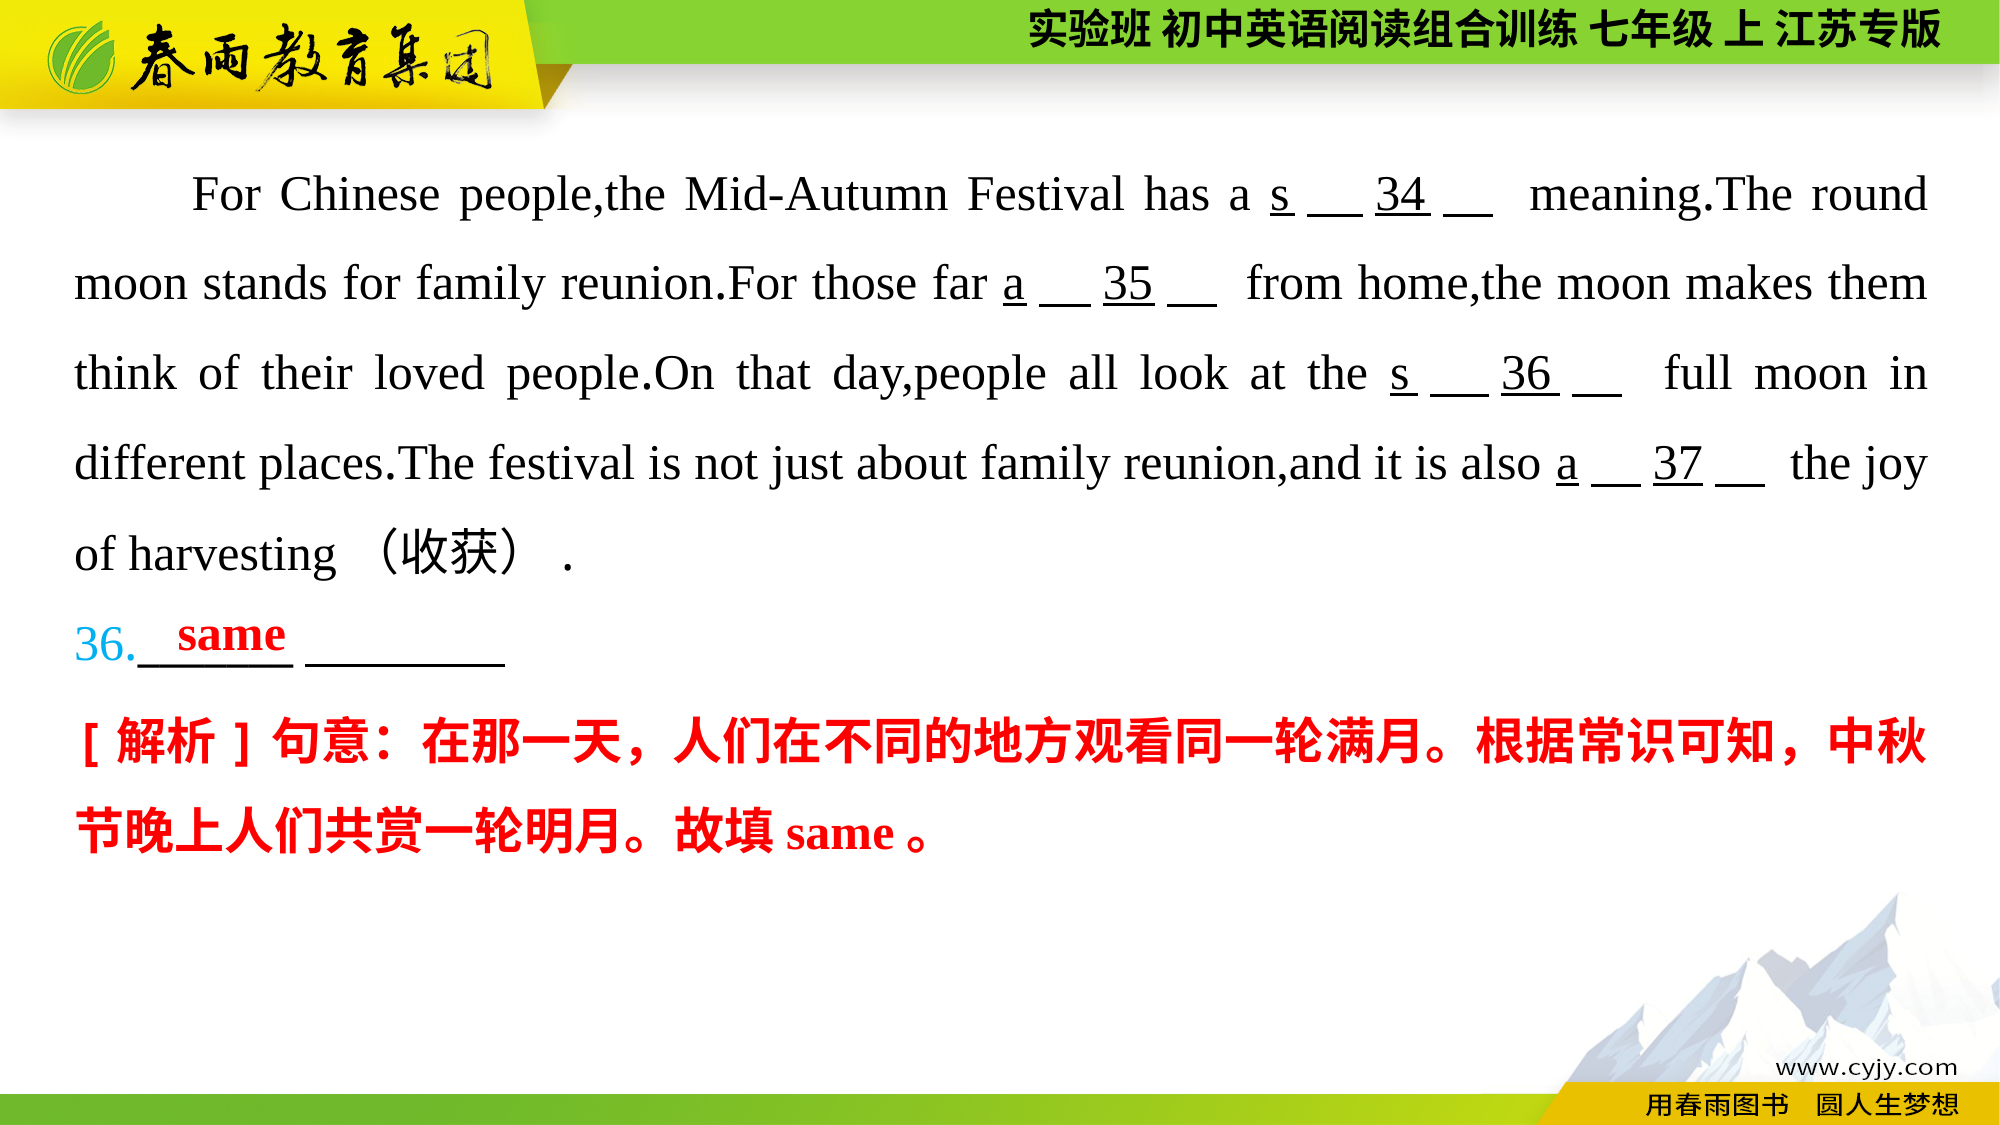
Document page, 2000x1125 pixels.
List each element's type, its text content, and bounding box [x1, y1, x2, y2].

text_box same [150, 593, 301, 668]
picture [0, 0, 2000, 1125]
text_box [解析]句意：在那一天，人们在不同的地方观看同一轮满月。根据常识可知，中秋节晚上人们共赏一轮明月。故填same。 [59, 672, 1944, 868]
list For Chinese people,the Mid-Autumn Festival has a s 34 meaning.The round moon stands for family reunion.For those far a 35 from home,the moon makes them think of their loved people.On that day,people all look at the s 36 full moon in different places.The festival is not just about family reunion,and it is also a 37 the joy of harvesting（收获）. 36._______ [59, 122, 1944, 672]
